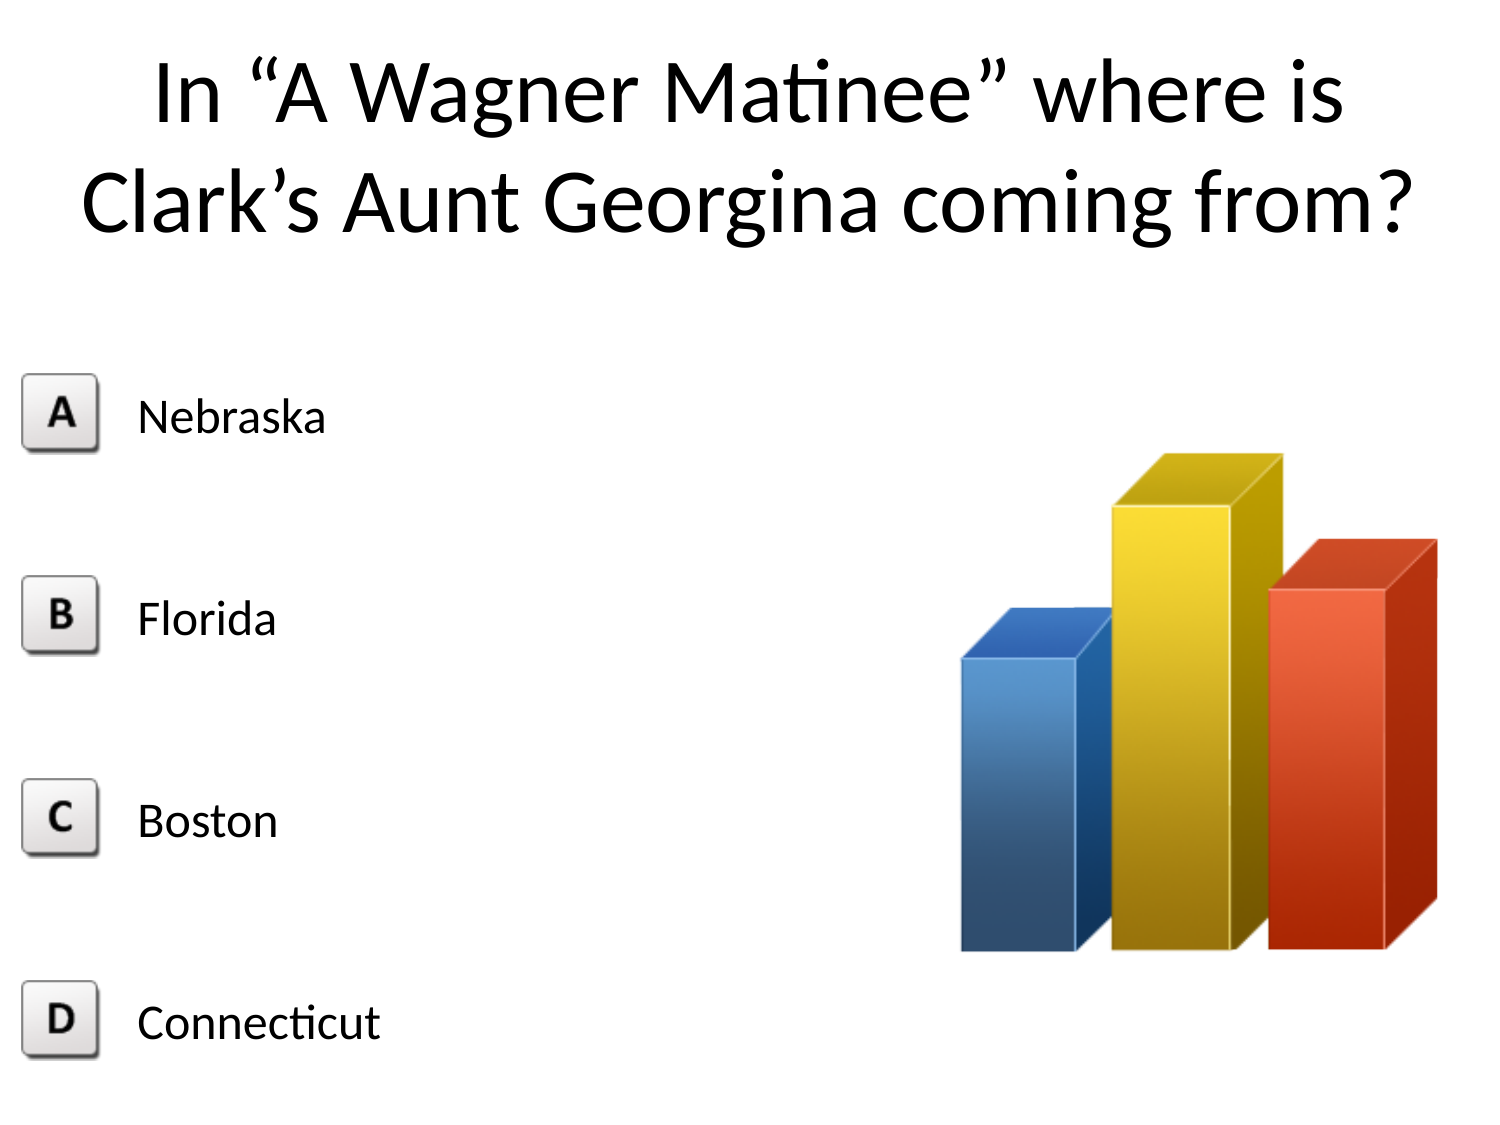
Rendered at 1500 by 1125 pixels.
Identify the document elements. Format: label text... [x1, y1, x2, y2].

picture [20, 372, 103, 455]
list Connecticut [125, 929, 875, 1111]
list Boston [125, 727, 875, 909]
picture [20, 777, 103, 859]
picture [20, 574, 103, 657]
title In “A Wagner Matinee” where is Clark’s Aunt Georgina coming from? [20, 20, 1480, 261]
picture [20, 979, 103, 1061]
list Florida [125, 525, 875, 707]
list Nebraska [125, 322, 875, 505]
picture [939, 443, 1461, 965]
